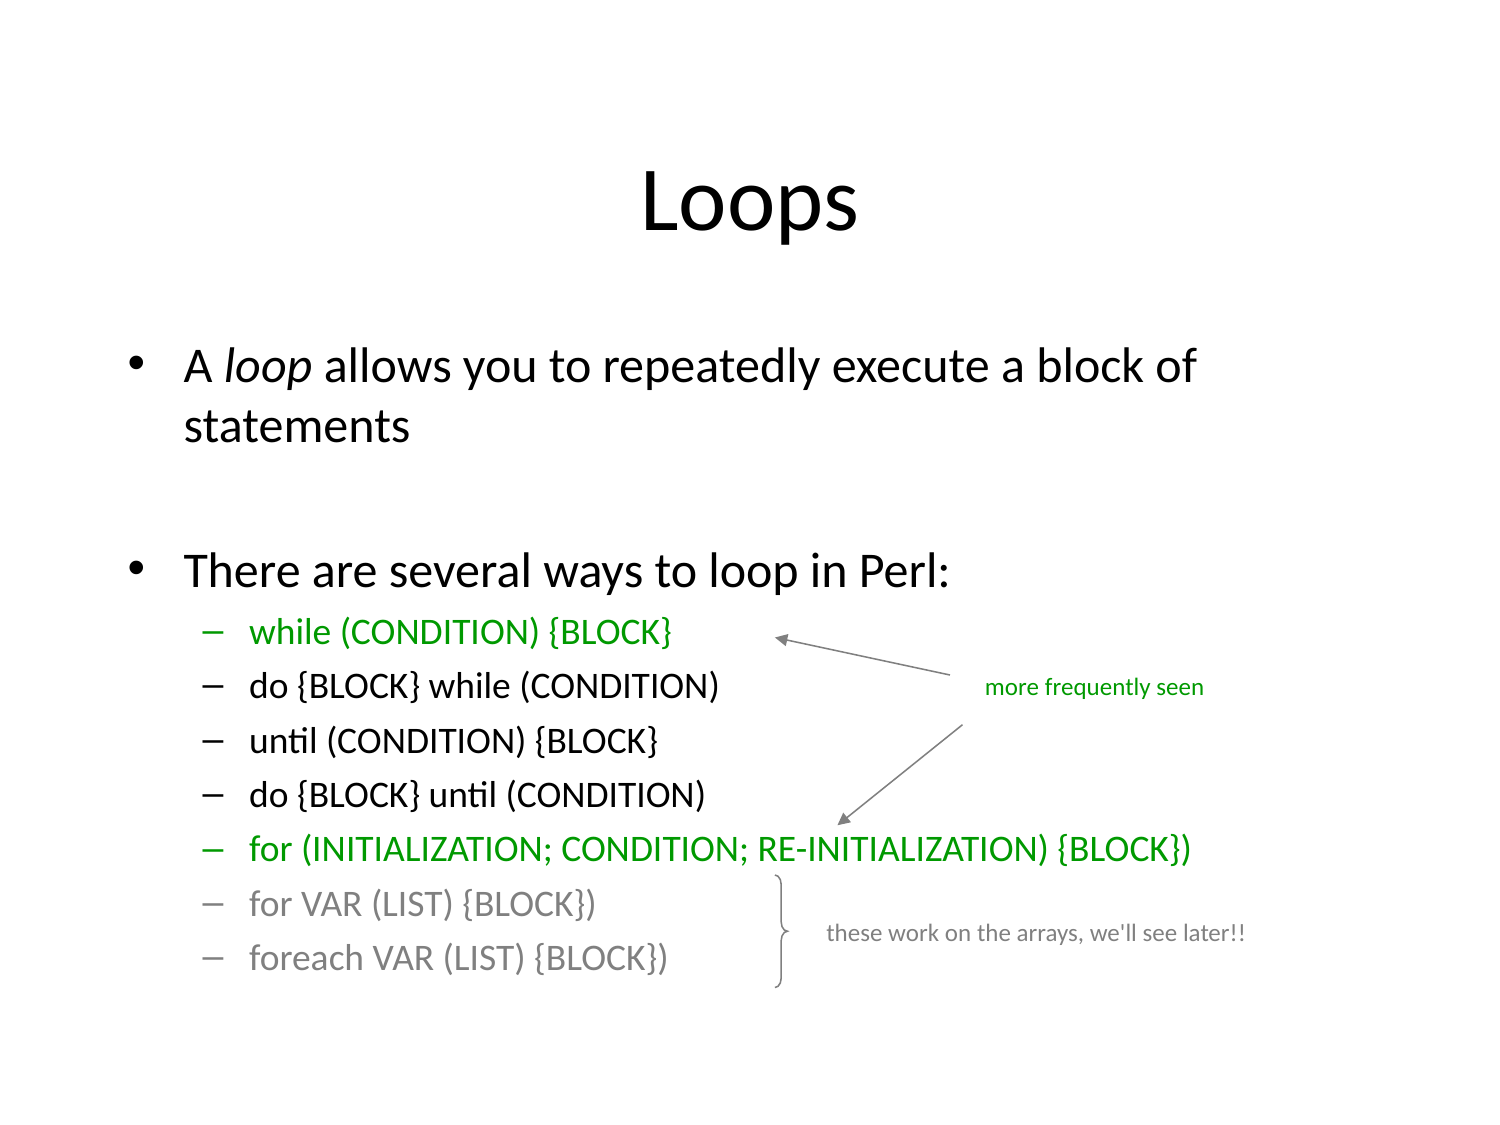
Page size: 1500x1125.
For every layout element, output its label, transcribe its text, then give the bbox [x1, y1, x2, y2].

title Loops [112, 99, 1388, 288]
text_box [837, 724, 963, 826]
list A loop allows you to repeatedly execute a block of statements There are several ways to loop in Perl: while (CONDITION) {BLOCK} do {BLOCK} while (CONDITION) until (CONDITION) {BLOCK} do {BLOCK} until (CONDITION) for (INITIALIZATION; CONDITION; RE-INITIALIZATION) {BLOCK}) for VAR (LIST) {BLOCK}) foreach VAR (LIST) {BLOCK}) [112, 324, 1388, 1000]
text_box these work on the arrays, we'll see later!! [811, 908, 1263, 954]
text_box [774, 875, 788, 988]
text_box more frequently seen [970, 662, 1220, 708]
text_box [774, 634, 950, 676]
